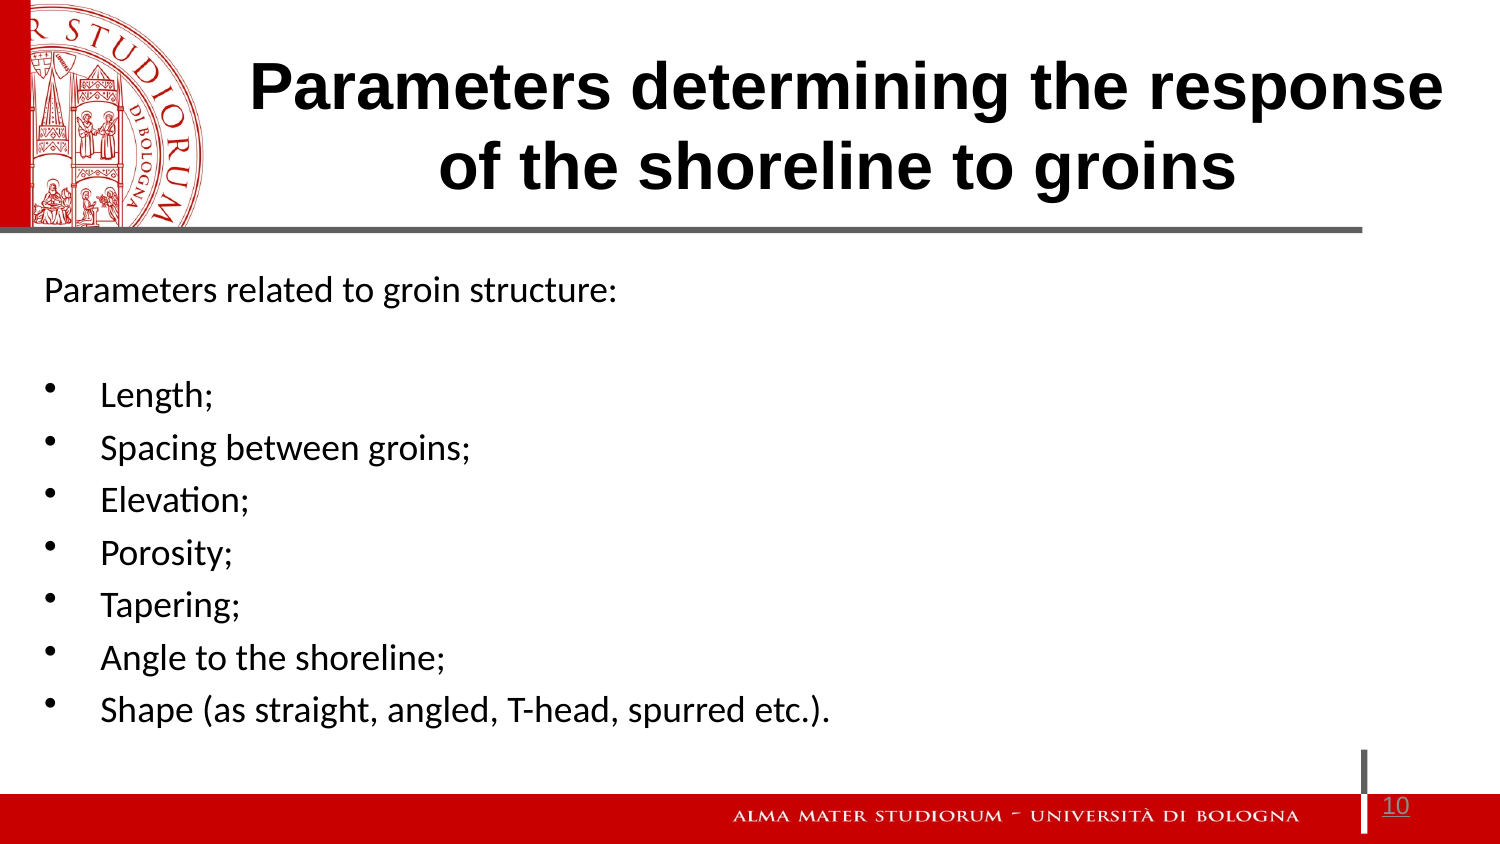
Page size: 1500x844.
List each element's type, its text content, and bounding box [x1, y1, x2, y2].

picture [31, 0, 211, 226]
picture [0, 794, 1500, 844]
slide_number 10 [1074, 782, 1425, 827]
text_box Parameters determining the response of the shoreline to groins [194, 35, 1500, 210]
list Parameters related to groin structure: Length; Spacing between groins; Elevation; Porosity; Tapering; Angle to the shoreline; Shape (as straight, angled, T-head, spurred etc.). [29, 257, 1447, 748]
